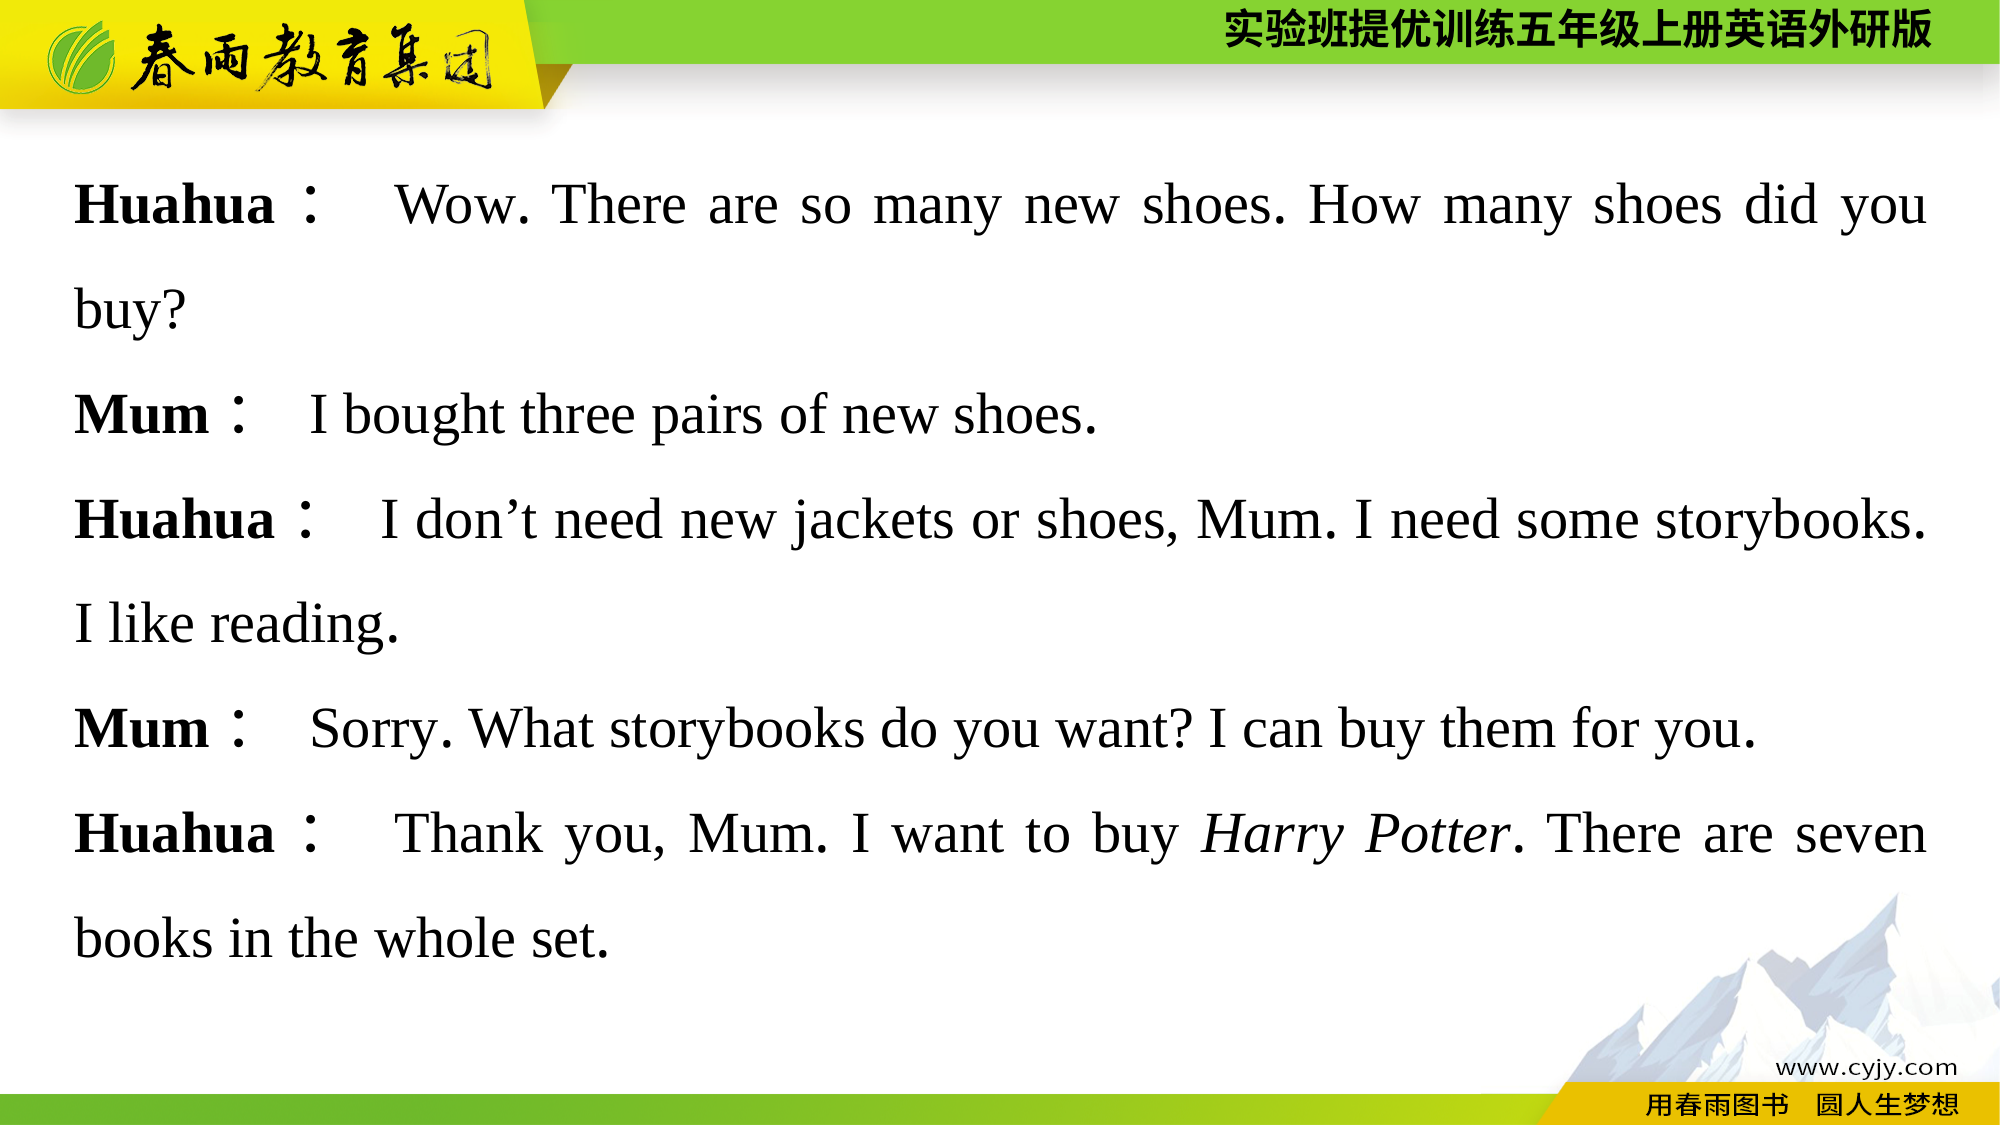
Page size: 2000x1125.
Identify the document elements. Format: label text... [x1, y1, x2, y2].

picture [0, 0, 2000, 1125]
list Huahua： Wow. There are so many new shoes. How many shoes did you buy? Mum： I bought three pairs of new shoes. Huahua： I don’t need new jackets or shoes, Mum. I need some storybooks. I like reading. Mum： Sorry. What storybooks do you want? I can buy them for you. Huahua： Thank you, Mum. I want to buy Harry Potter. There are seven books in the whole set. [59, 122, 1944, 973]
